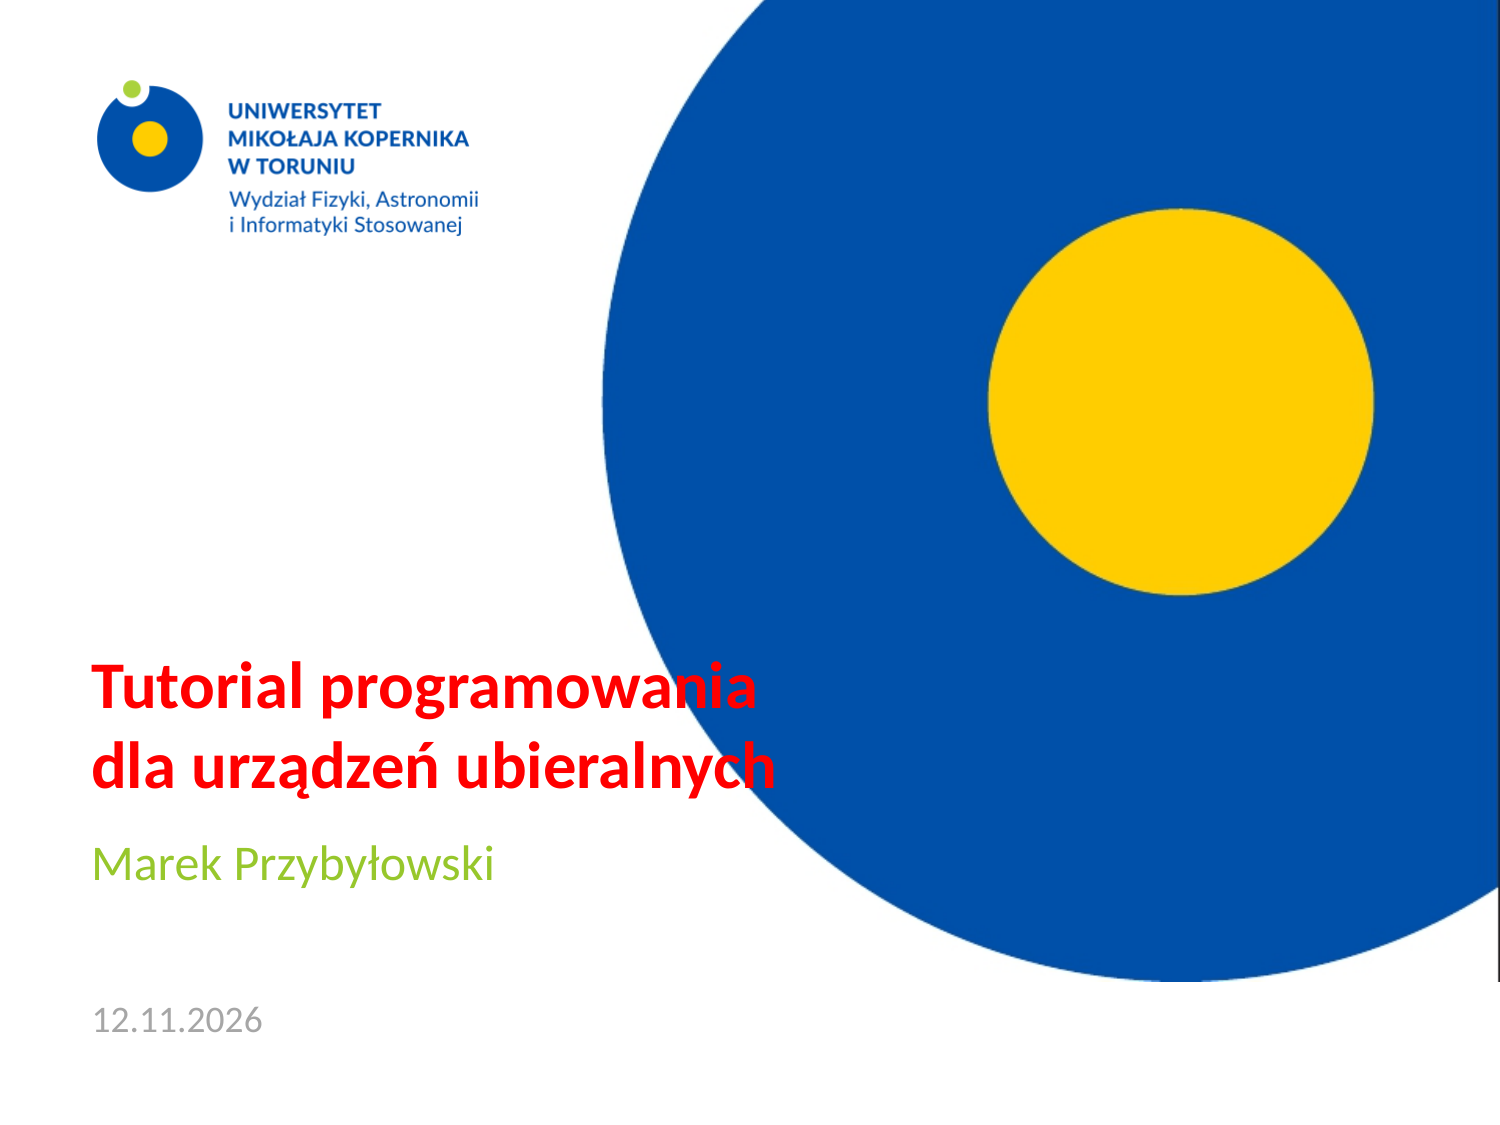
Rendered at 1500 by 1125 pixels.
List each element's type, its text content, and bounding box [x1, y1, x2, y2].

title Tutorial programowania dla urządzeń ubieralnych [76, 634, 857, 822]
list Marek Przybyłowski [76, 822, 857, 969]
picture [62, 45, 515, 271]
picture [600, 0, 1500, 982]
